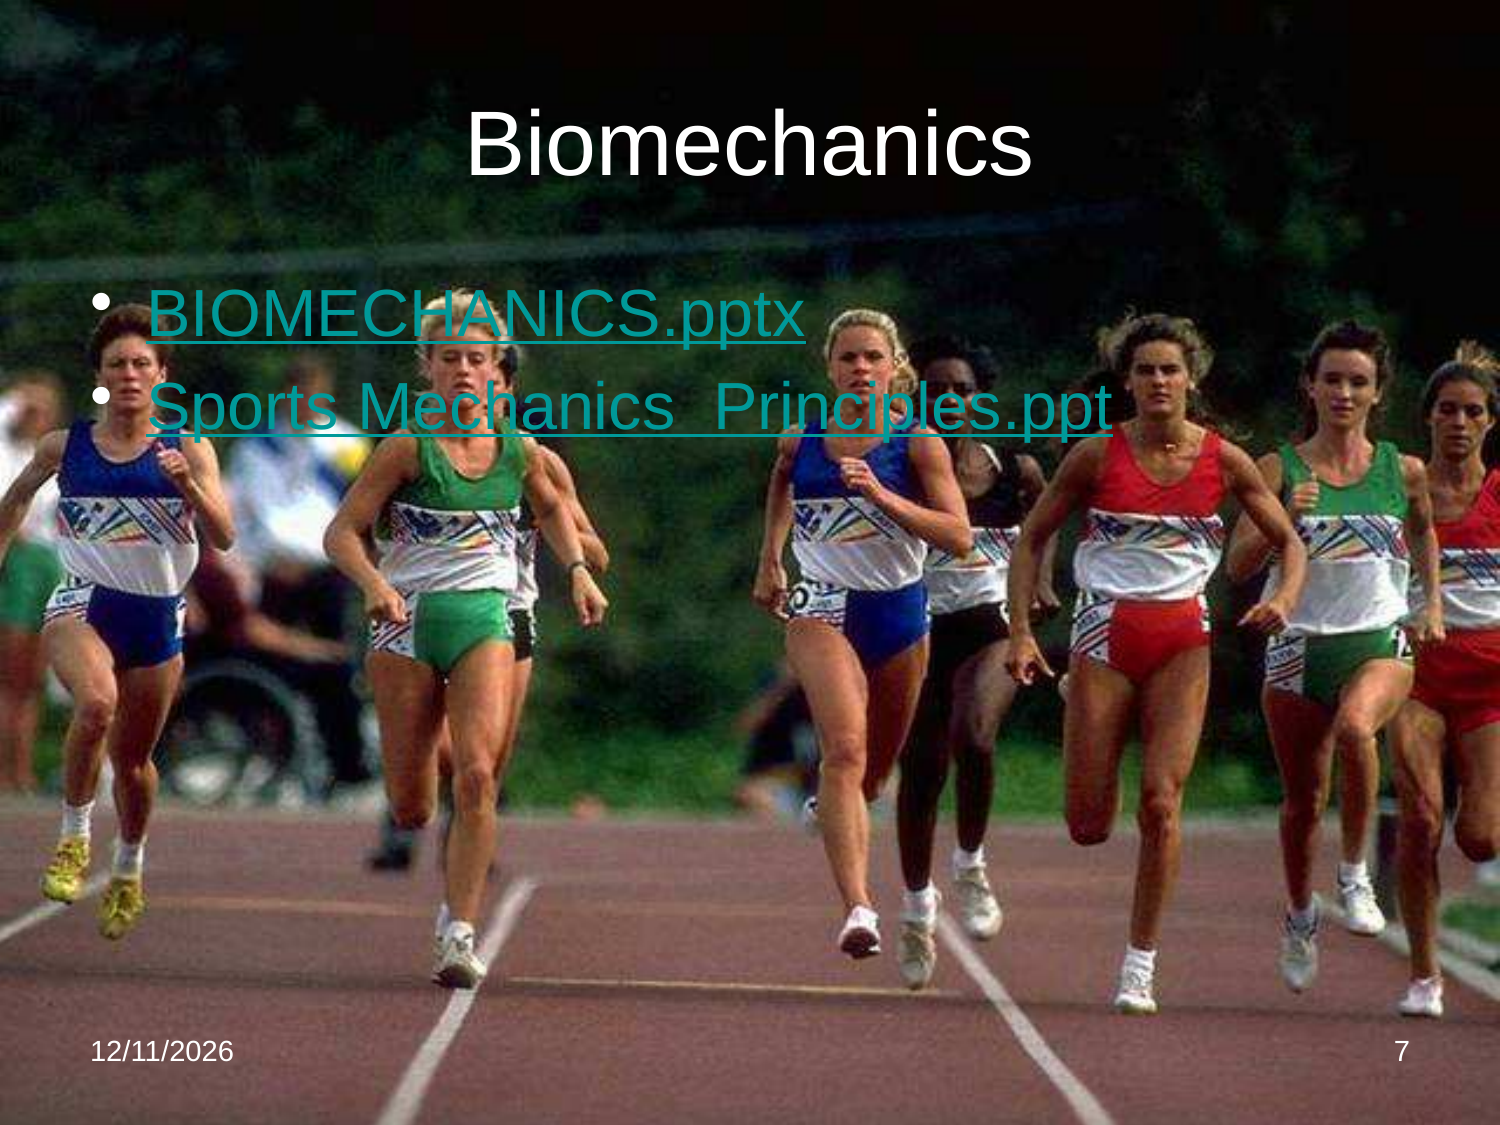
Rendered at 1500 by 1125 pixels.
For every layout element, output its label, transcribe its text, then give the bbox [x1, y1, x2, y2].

slide_number 7 [1074, 1024, 1426, 1103]
picture [0, 0, 1500, 1125]
list BIOMECHANICS.pptx Sports Mechanics Principles.ppt [74, 262, 1426, 1006]
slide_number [74, 1024, 426, 1103]
title Biomechanics [74, 44, 1426, 233]
